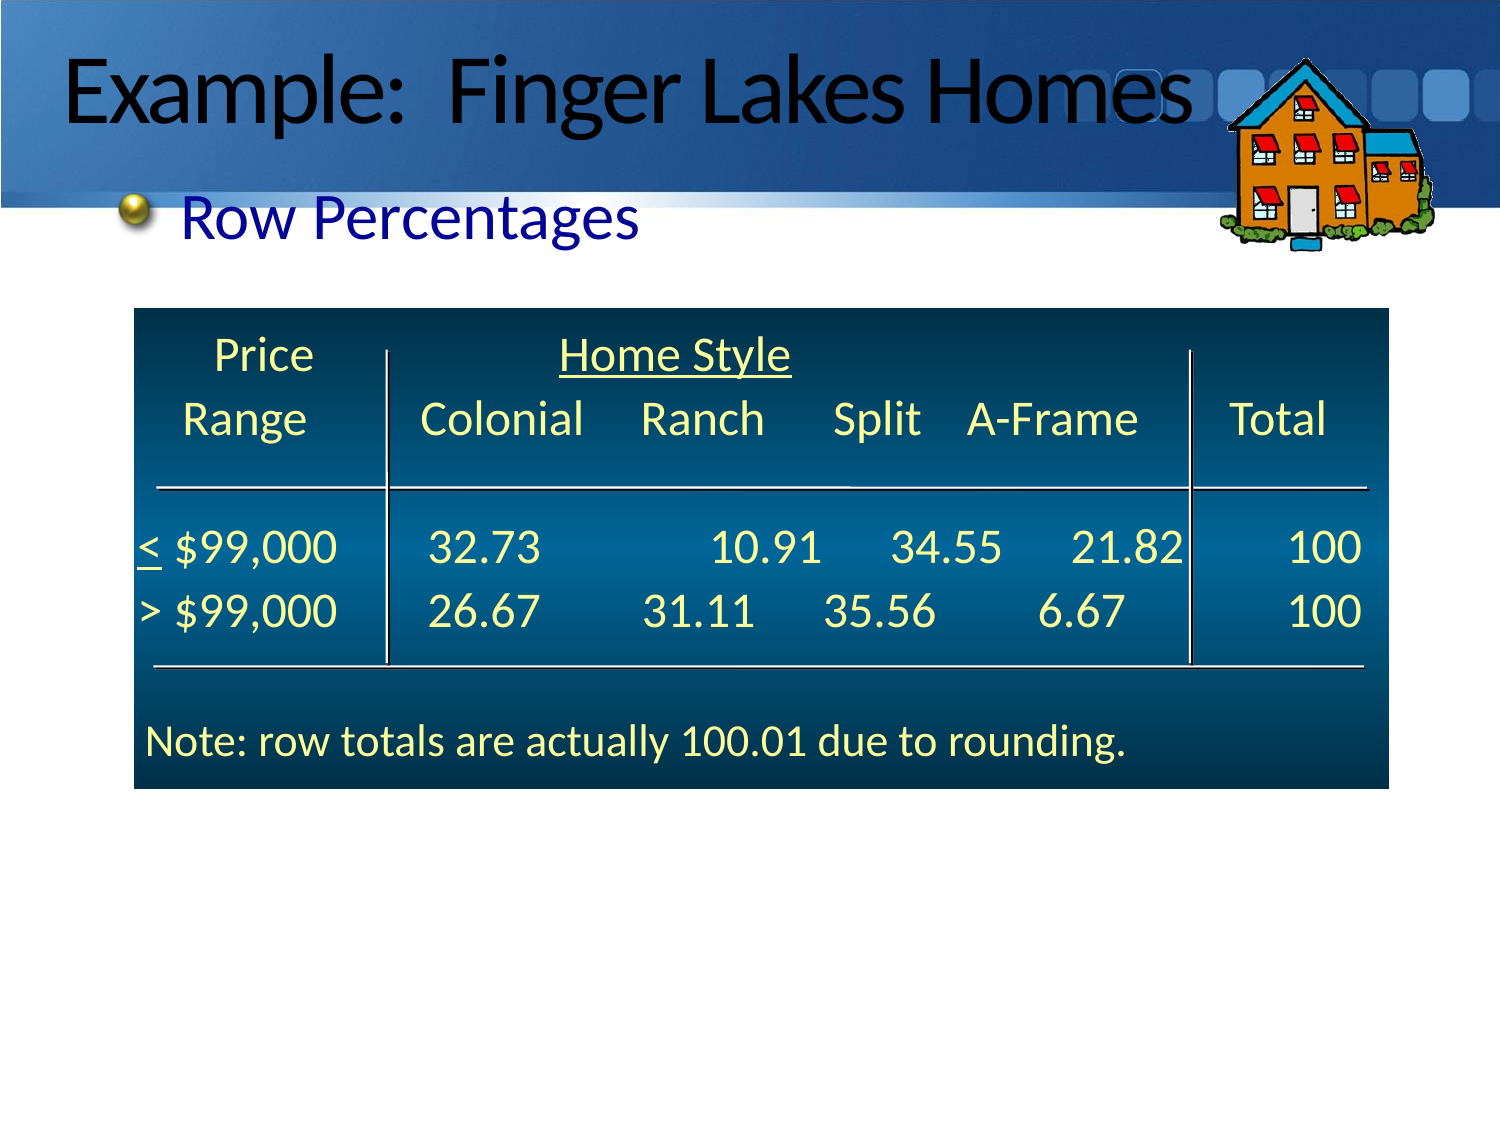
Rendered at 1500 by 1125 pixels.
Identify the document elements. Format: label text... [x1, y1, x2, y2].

title Example: Finger Lakes Homes [62, 37, 1438, 147]
list Row Percentages Price Home Style Range Colonial Ranch Split A-Frame Total < $99,000 32.73 10.91 34.55 21.82 100 > $99,000 26.67 31.11 35.56 6.67 100 Note: row totals are actually 100.01 due to rounding. [114, 182, 1390, 855]
picture [0, 0, 1500, 1125]
